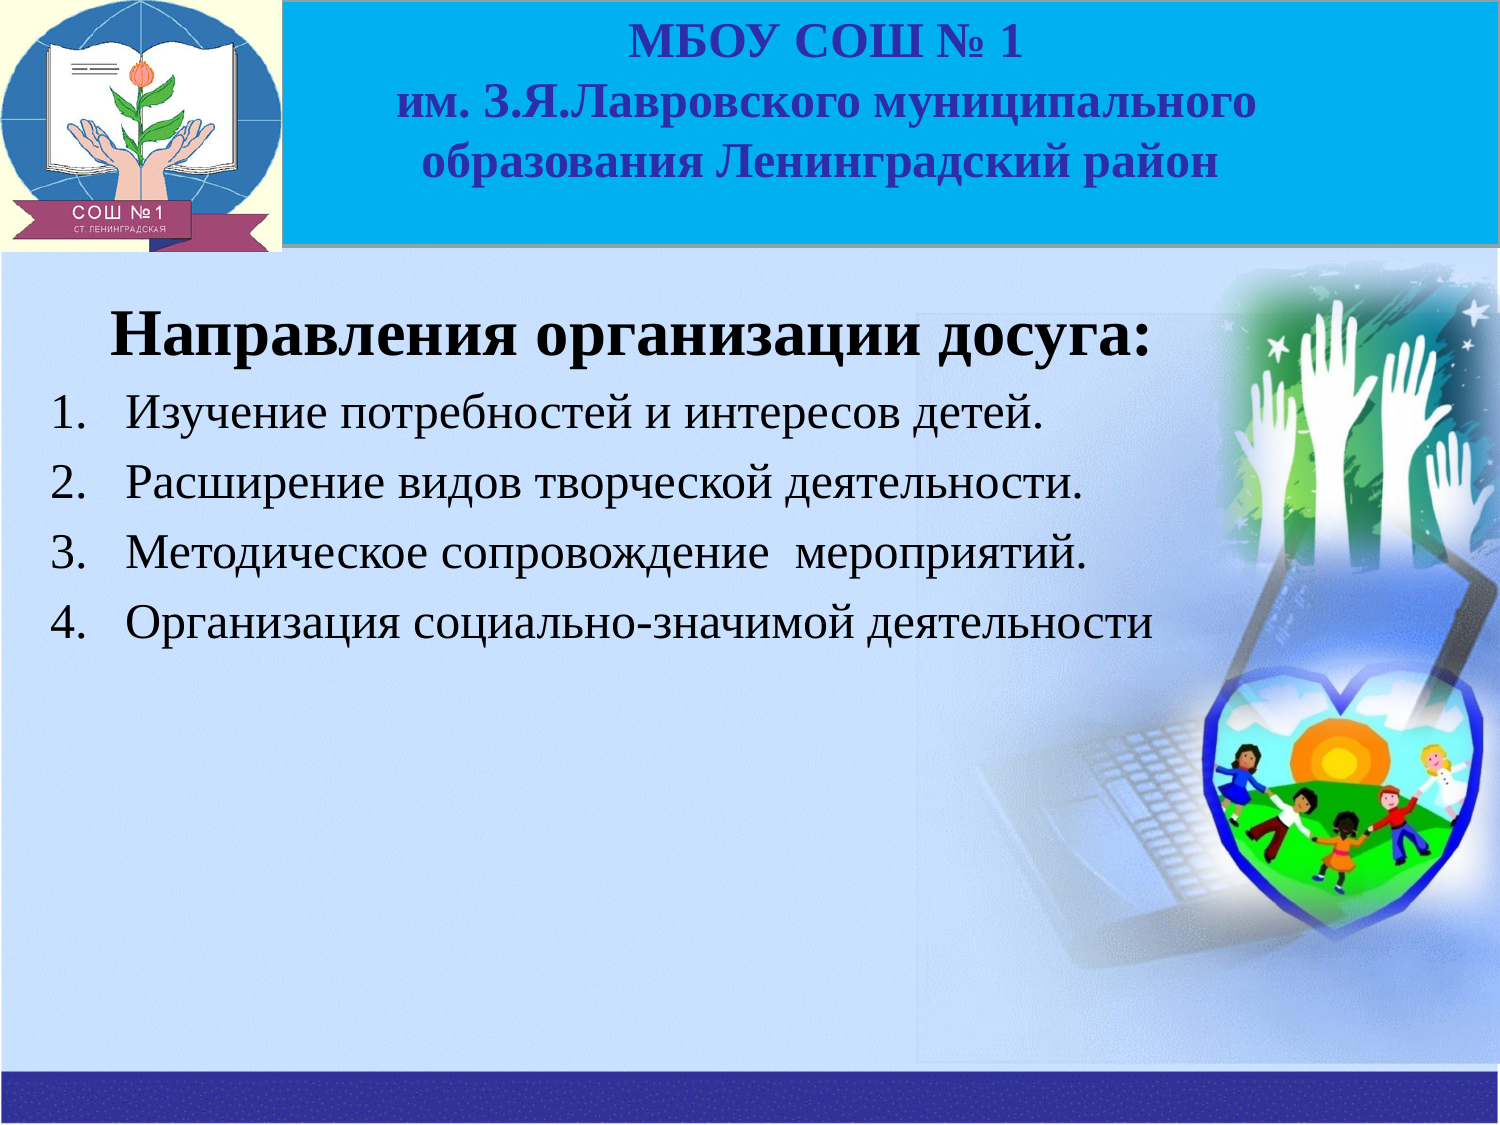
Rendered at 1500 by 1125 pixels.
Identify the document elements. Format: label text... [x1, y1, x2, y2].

picture [0, 0, 1500, 1125]
text_box [46, 386, 1125, 552]
text_box [282, 0, 1500, 248]
text_box МБОУ СОШ № 1 им. З.Я.Лавровского муниципального образования Ленинградский район [368, 0, 1285, 195]
text_box Направления организации досуга: Изучение потребностей и интересов детей. Расширение видов творческой деятельности. Методическое сопровождение мероприятий. Организация социально-значимой деятельности [35, 281, 1231, 1005]
